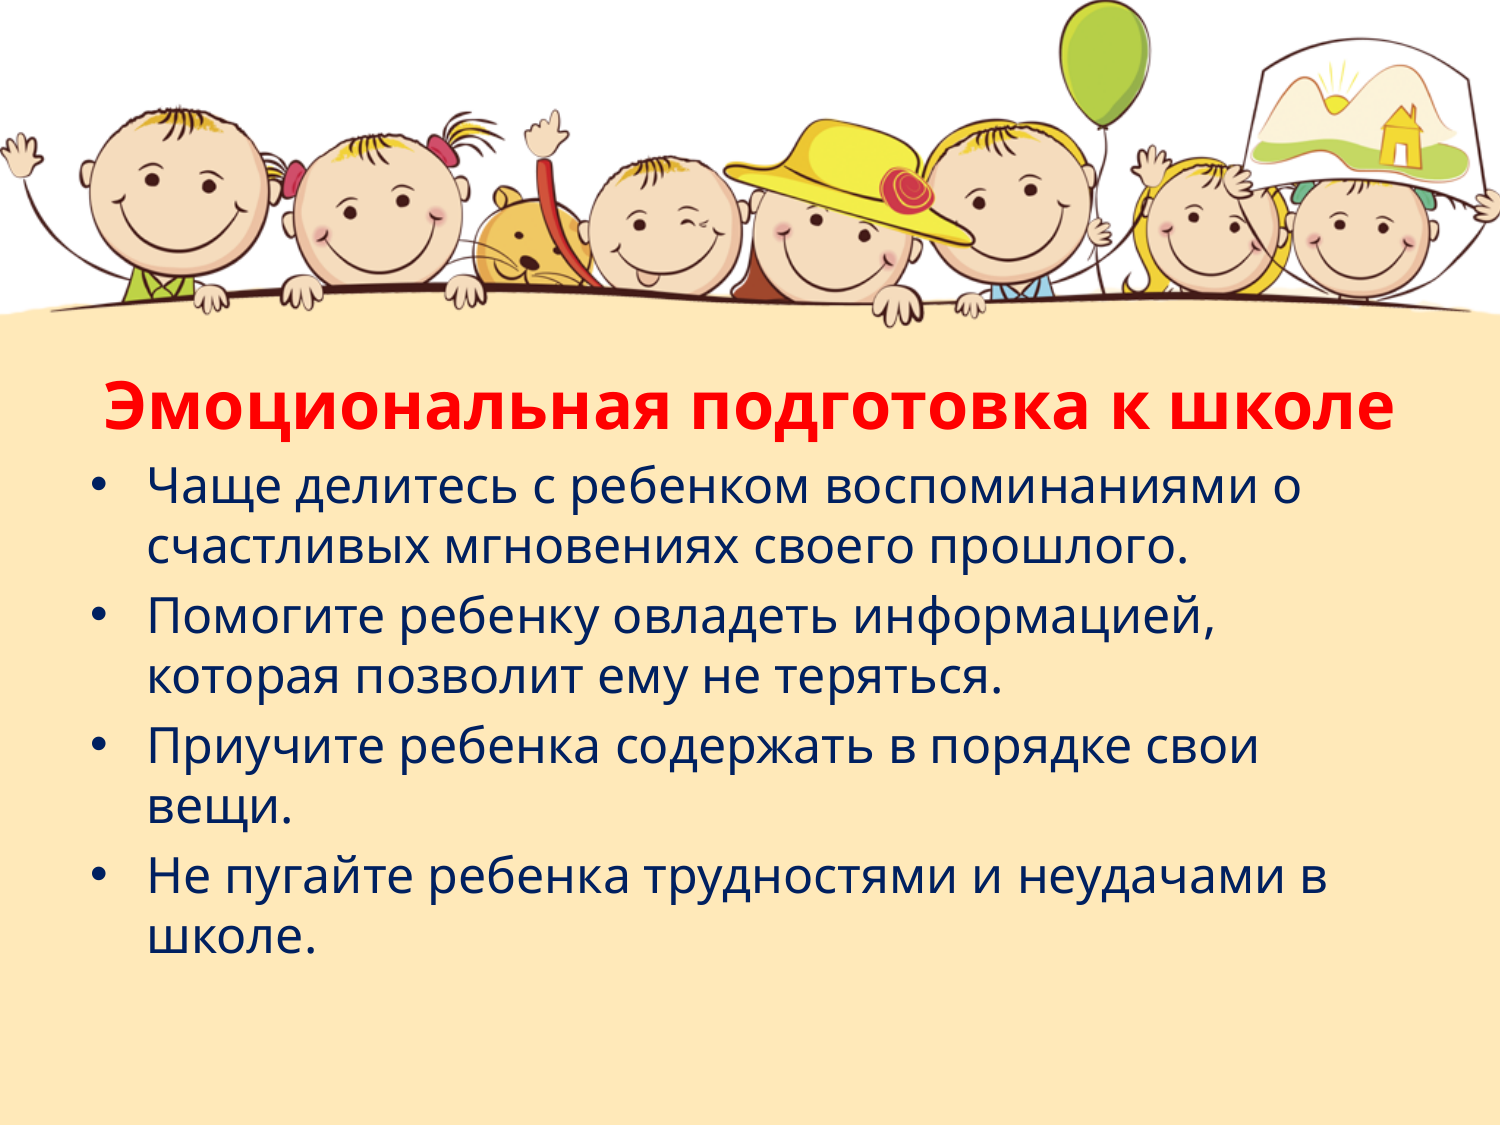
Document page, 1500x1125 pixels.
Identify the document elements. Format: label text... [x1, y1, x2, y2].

list Эмоциональная подготовка к школе Чаще делитесь с ребенком воспоминаниями о счастливых мгновениях своего прошлого. Помогите ребенку овладеть информацией, которая позволит ему не теряться. Приучите ребенка содержать в порядке свои вещи. Не пугайте ребенка трудностями и неудачами в школе. [74, 262, 1426, 1006]
picture [0, 0, 1500, 1125]
